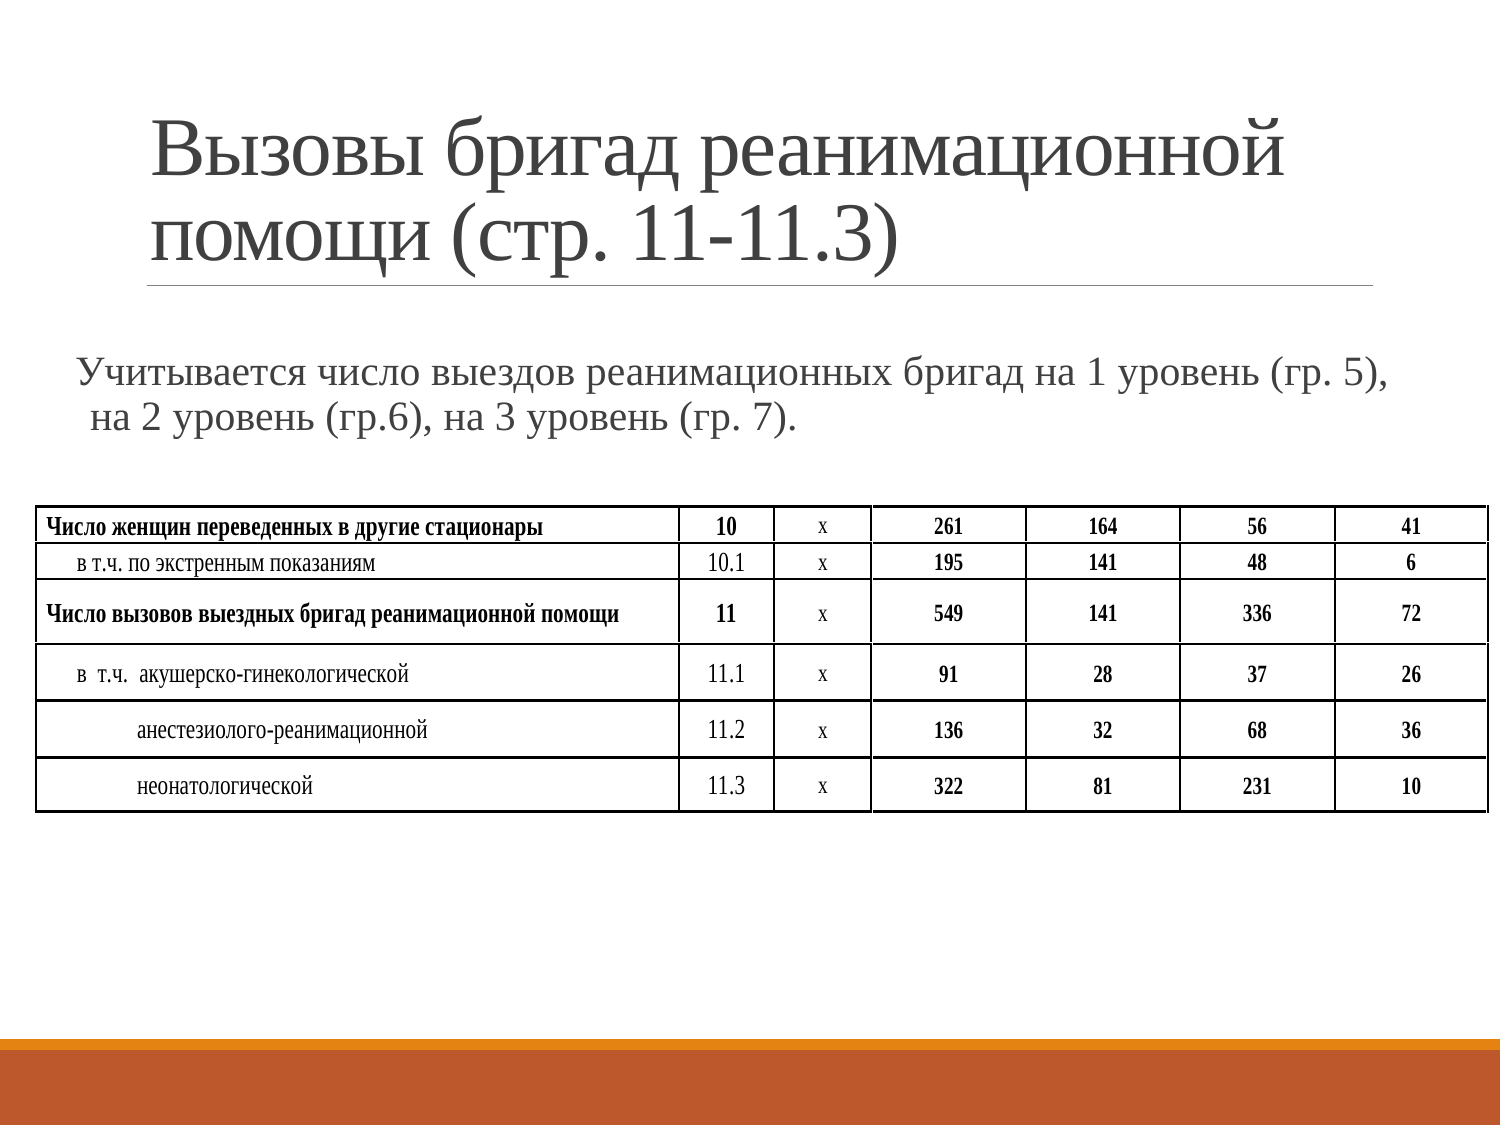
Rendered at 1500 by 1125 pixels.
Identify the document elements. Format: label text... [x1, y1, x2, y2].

picture [0, 504, 1500, 846]
title Вызовы бригад реанимационной помощи (стр. 11-11.3) [135, 47, 1373, 262]
list Учитывается число выездов реанимационных бригад на 1 уровень (гр. 5), на 2 уровень (гр.6), на 3 уровень (гр. 7). [75, 262, 1425, 501]
